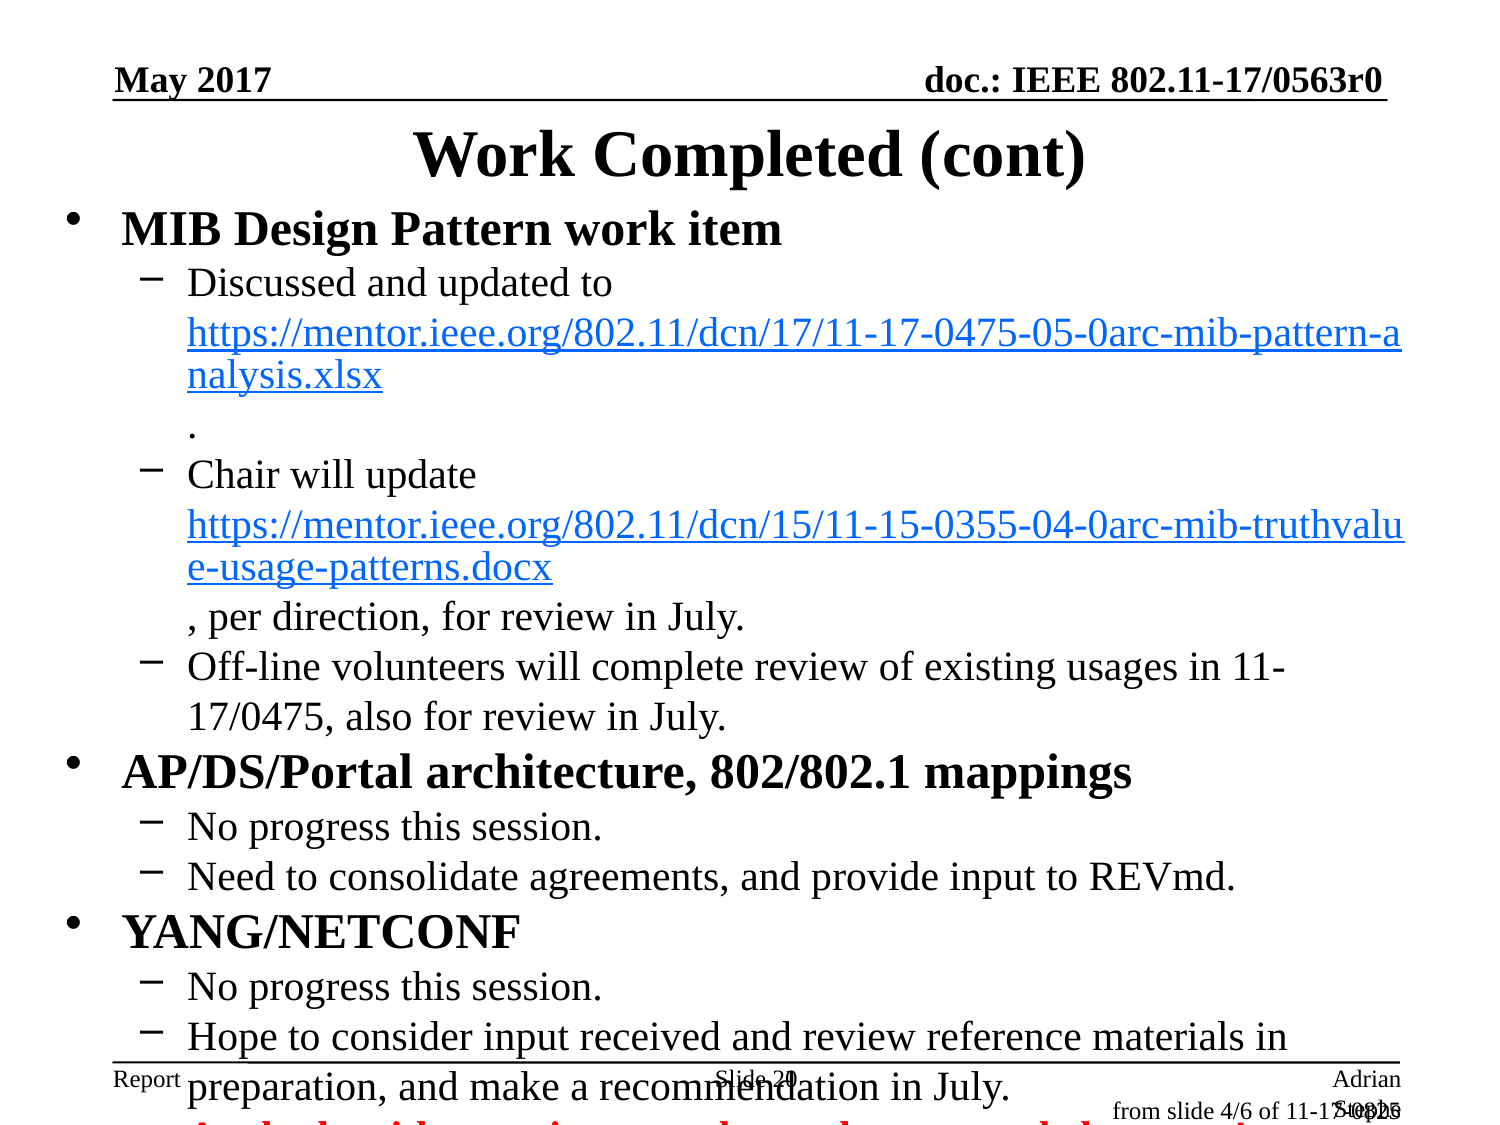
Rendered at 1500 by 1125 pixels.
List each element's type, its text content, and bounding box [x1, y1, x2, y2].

title Work Completed (cont) [112, 112, 1388, 187]
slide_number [114, 54, 374, 101]
text_box from slide 4/6 of 11-17-0825 [343, 1087, 1417, 1125]
footer Adrian Stephens, Intel Corporation [1324, 1061, 1402, 1093]
slide_number Slide 20 [711, 1061, 801, 1093]
list MIB Design Pattern work item Discussed and updated to https://mentor.ieee.org/802.11/dcn/17/11-17-0475-05-0arc-mib-pattern-analysis.xlsx. Chair will update https://mentor.ieee.org/802.11/dcn/15/11-15-0355-04-0arc-mib-truthvalue-usage-patterns.docx, per direction, for review in July. Off-line volunteers will complete review of existing usages in 11-17/0475, also for review in July. AP/DS/Portal architecture, 802/802.1 mappings No progress this session. Need to consolidate agreements, and provide input to REVmd. YANG/NETCONF No progress this session. Hope to consider input received and review reference materials in preparation, and make a recommendation in July. Anybody with experience on these, please come help us out! [50, 187, 1425, 1038]
